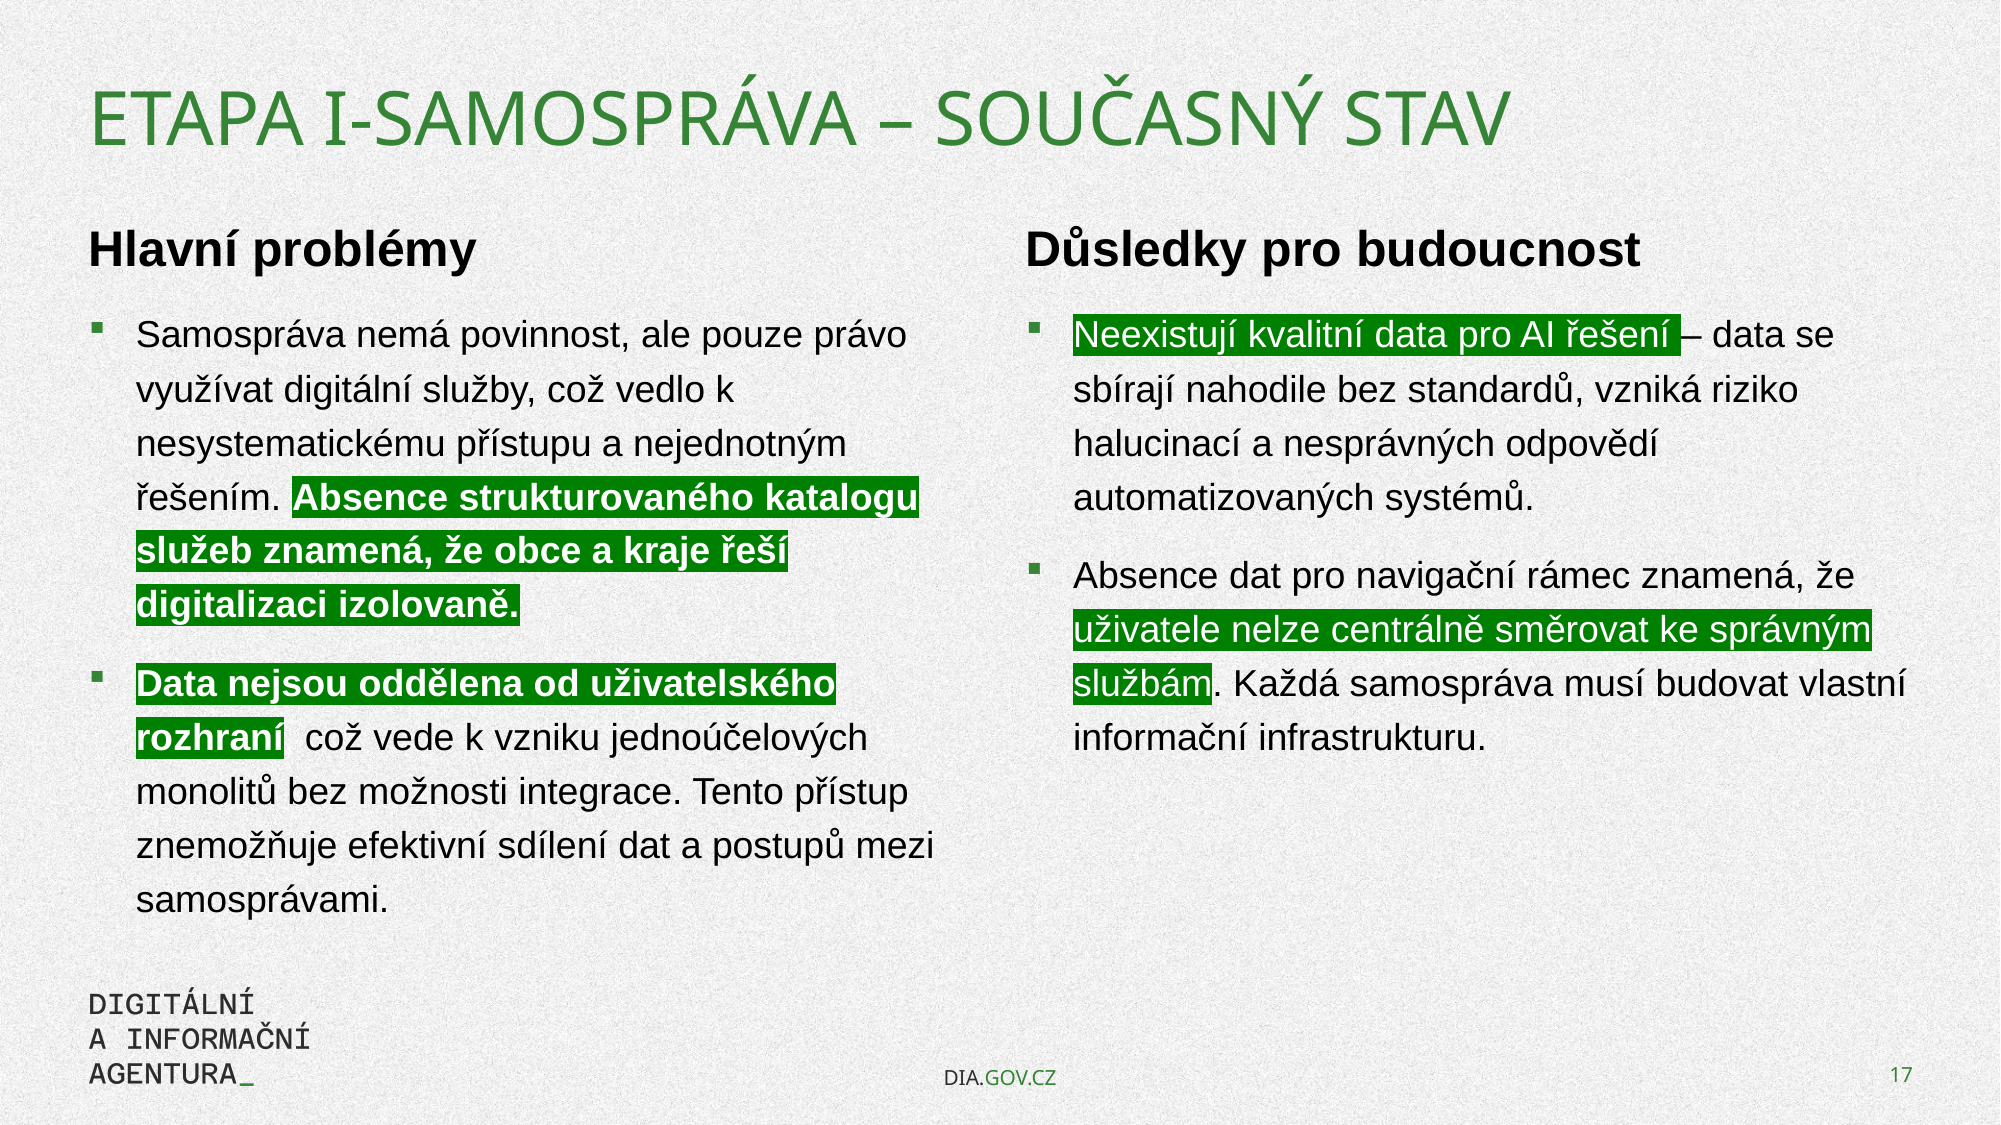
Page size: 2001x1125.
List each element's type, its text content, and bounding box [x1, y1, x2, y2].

picture [0, 0, 2001, 1125]
title ETAPA I-Samospráva – současný stav [88, 70, 1912, 274]
footer DIA.GOV.CZ [558, 1037, 1442, 1098]
slide_number 17 [1612, 1037, 1928, 1098]
list Důsledky pro budoucnost Neexistují kvalitní data pro AI řešení – data se sbírají nahodile bez standardů, vzniká riziko halucinací a nesprávných odpovědí automatizovaných systémů. Absence dat pro navigační rámec znamená, že uživatele nelze centrálně směrovat ke správným službám. Každá samospráva musí budovat vlastní informační infrastrukturu. [1025, 204, 1912, 952]
list Hlavní problémy Samospráva nemá povinnost, ale pouze právo využívat digitální služby, což vedlo k nesystematickému přístupu a nejednotným řešením. Absence strukturovaného katalogu služeb znamená, že obce a kraje řeší digitalizaci izolovaně. Data nejsou oddělena od uživatelského rozhraní, což vede k vzniku jednoúčelových monolitů bez možnosti integrace. Tento přístup znemožňuje efektivní sdílení dat a postupů mezi samosprávami. [88, 204, 975, 952]
